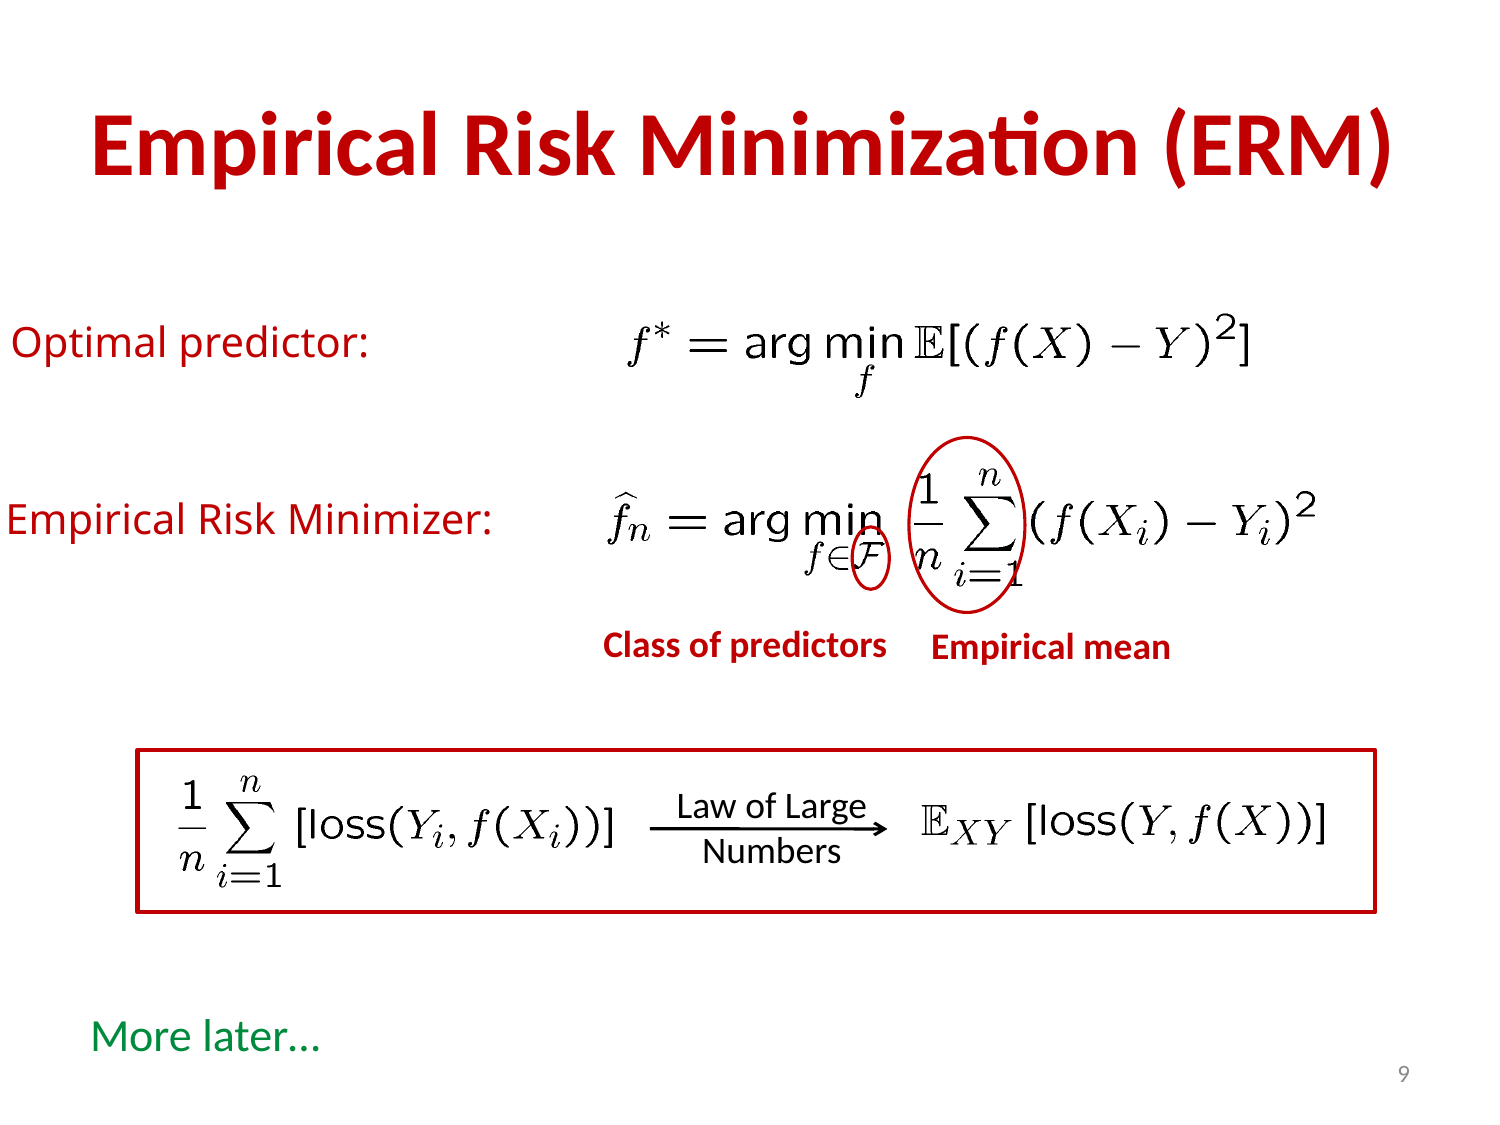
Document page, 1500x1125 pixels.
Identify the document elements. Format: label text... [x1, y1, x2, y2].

text_box Empirical mean [916, 614, 1187, 675]
text_box [930, 596, 1004, 614]
picture [626, 312, 1251, 401]
title Empirical Risk Minimization (ERM) [75, 45, 1425, 233]
text_box Optimal predictor: [0, 308, 535, 374]
text_box Class of predictors [588, 612, 903, 673]
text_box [137, 749, 1376, 913]
slide_number 9 [1074, 1042, 1425, 1103]
list More later… [75, 262, 1425, 1075]
text_box [922, 435, 1012, 465]
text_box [62, 466, 1318, 587]
